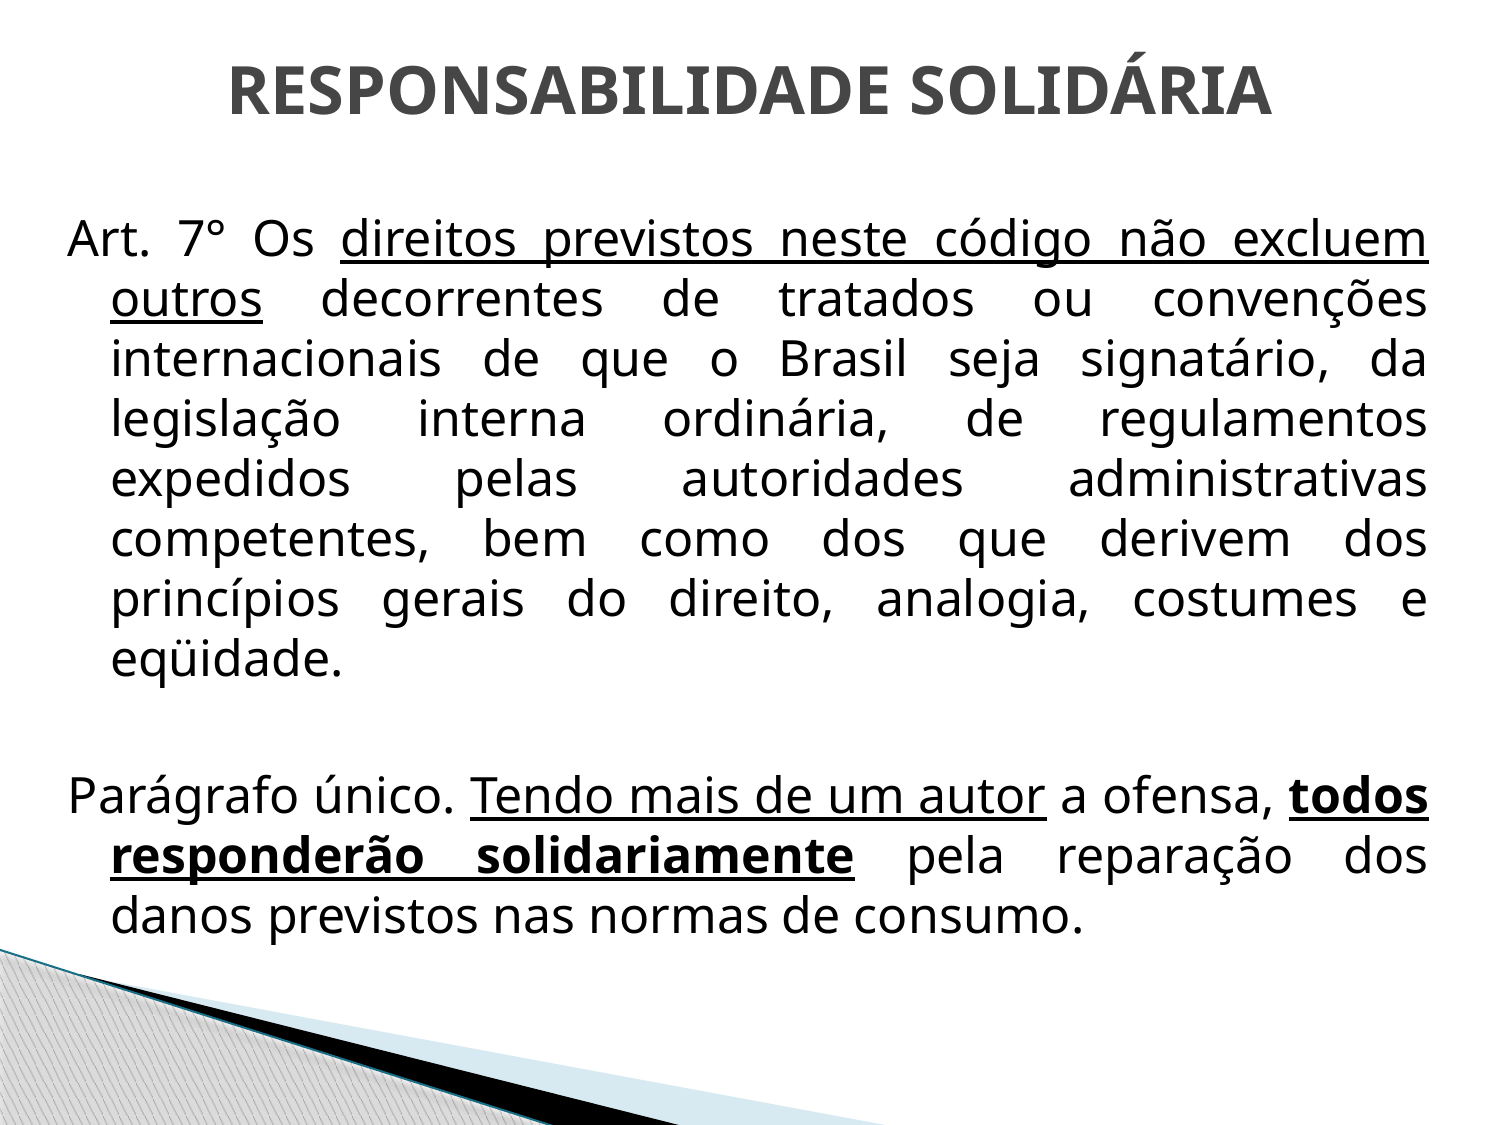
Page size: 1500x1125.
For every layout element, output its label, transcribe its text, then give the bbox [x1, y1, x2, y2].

list Art. 7° Os direitos previstos neste código não excluem outros decorrentes de tratados ou convenções internacionais de que o Brasil seja signatário, da legislação interna ordinária, de regulamentos expedidos pelas autoridades administrativas competentes, bem como dos que derivem dos princípios gerais do direito, analogia, costumes e eqüidade. Parágrafo único. Tendo mais de um autor a ofensa, todos responderão solidariamente pela reparação dos danos previstos nas normas de consumo. [35, 199, 1444, 1043]
title RESPONSABILIDADE SOLIDÁRIA [0, 23, 1500, 153]
